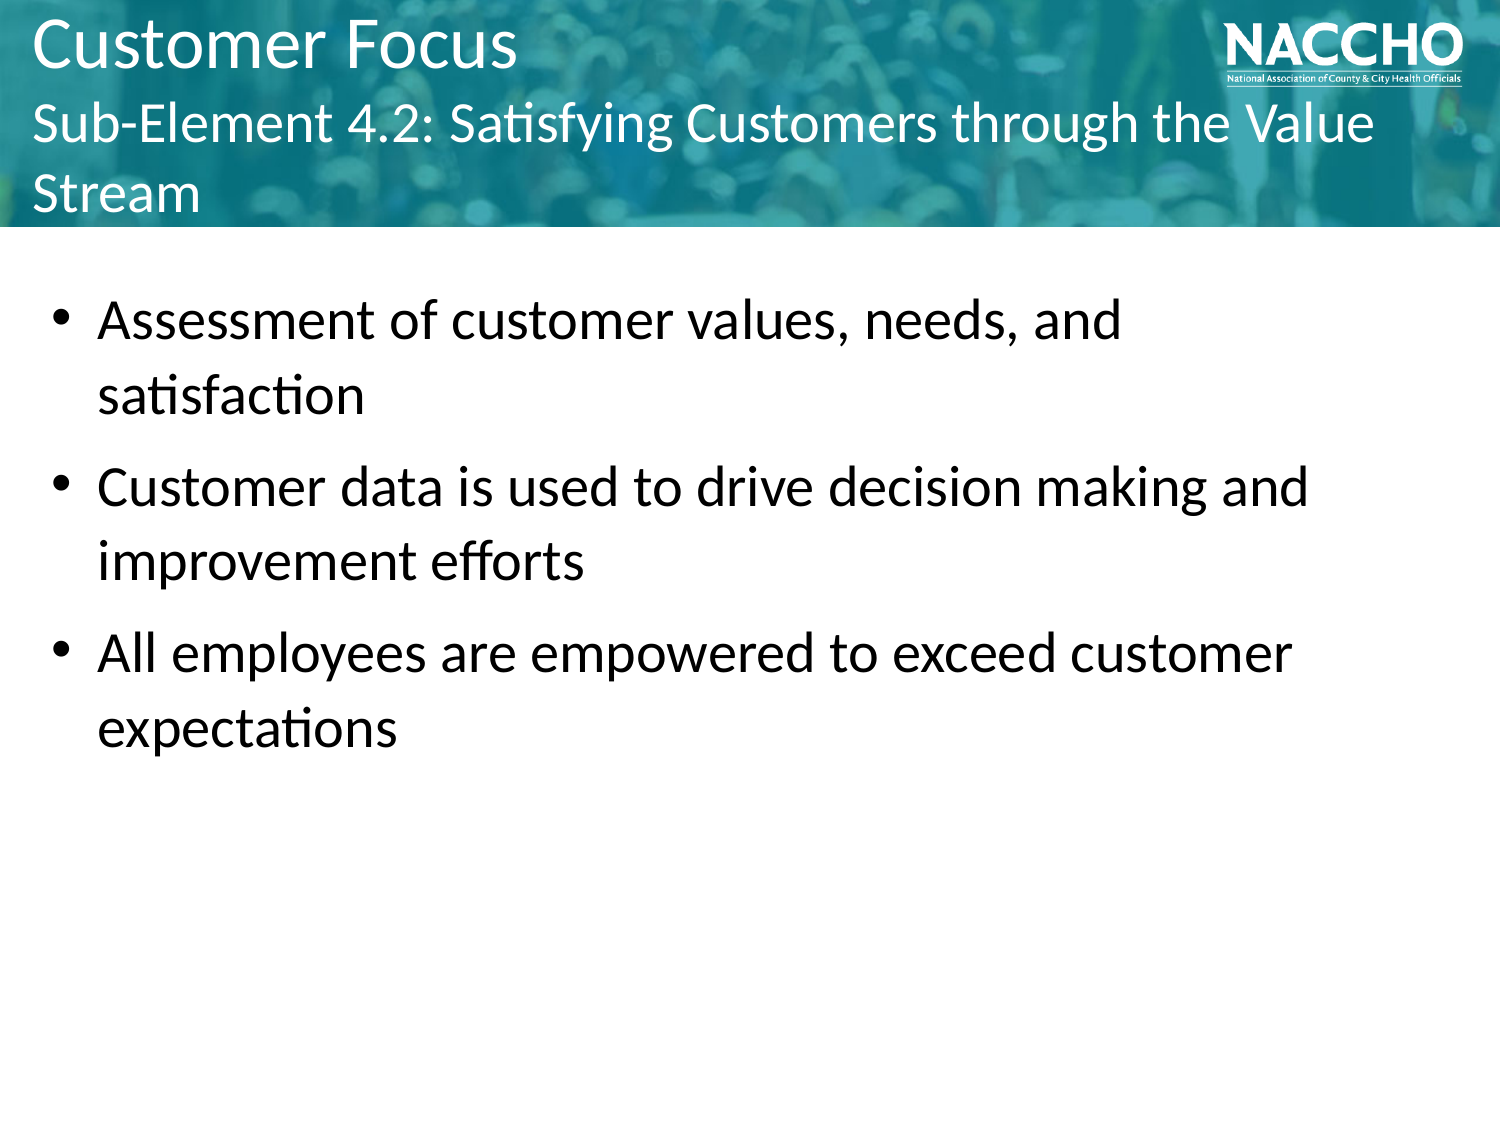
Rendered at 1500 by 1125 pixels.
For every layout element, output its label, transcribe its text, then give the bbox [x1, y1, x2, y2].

text_box Customer Focus Sub-Element 4.2: Satisfying Customers through the Value Stream [18, 227, 1482, 232]
text_box Assessment of customer values, needs, and satisfaction Customer data is used to drive decision making and improvement efforts All employees are empowered to exceed customer expectations [36, 269, 1380, 1052]
picture [0, 0, 1500, 227]
